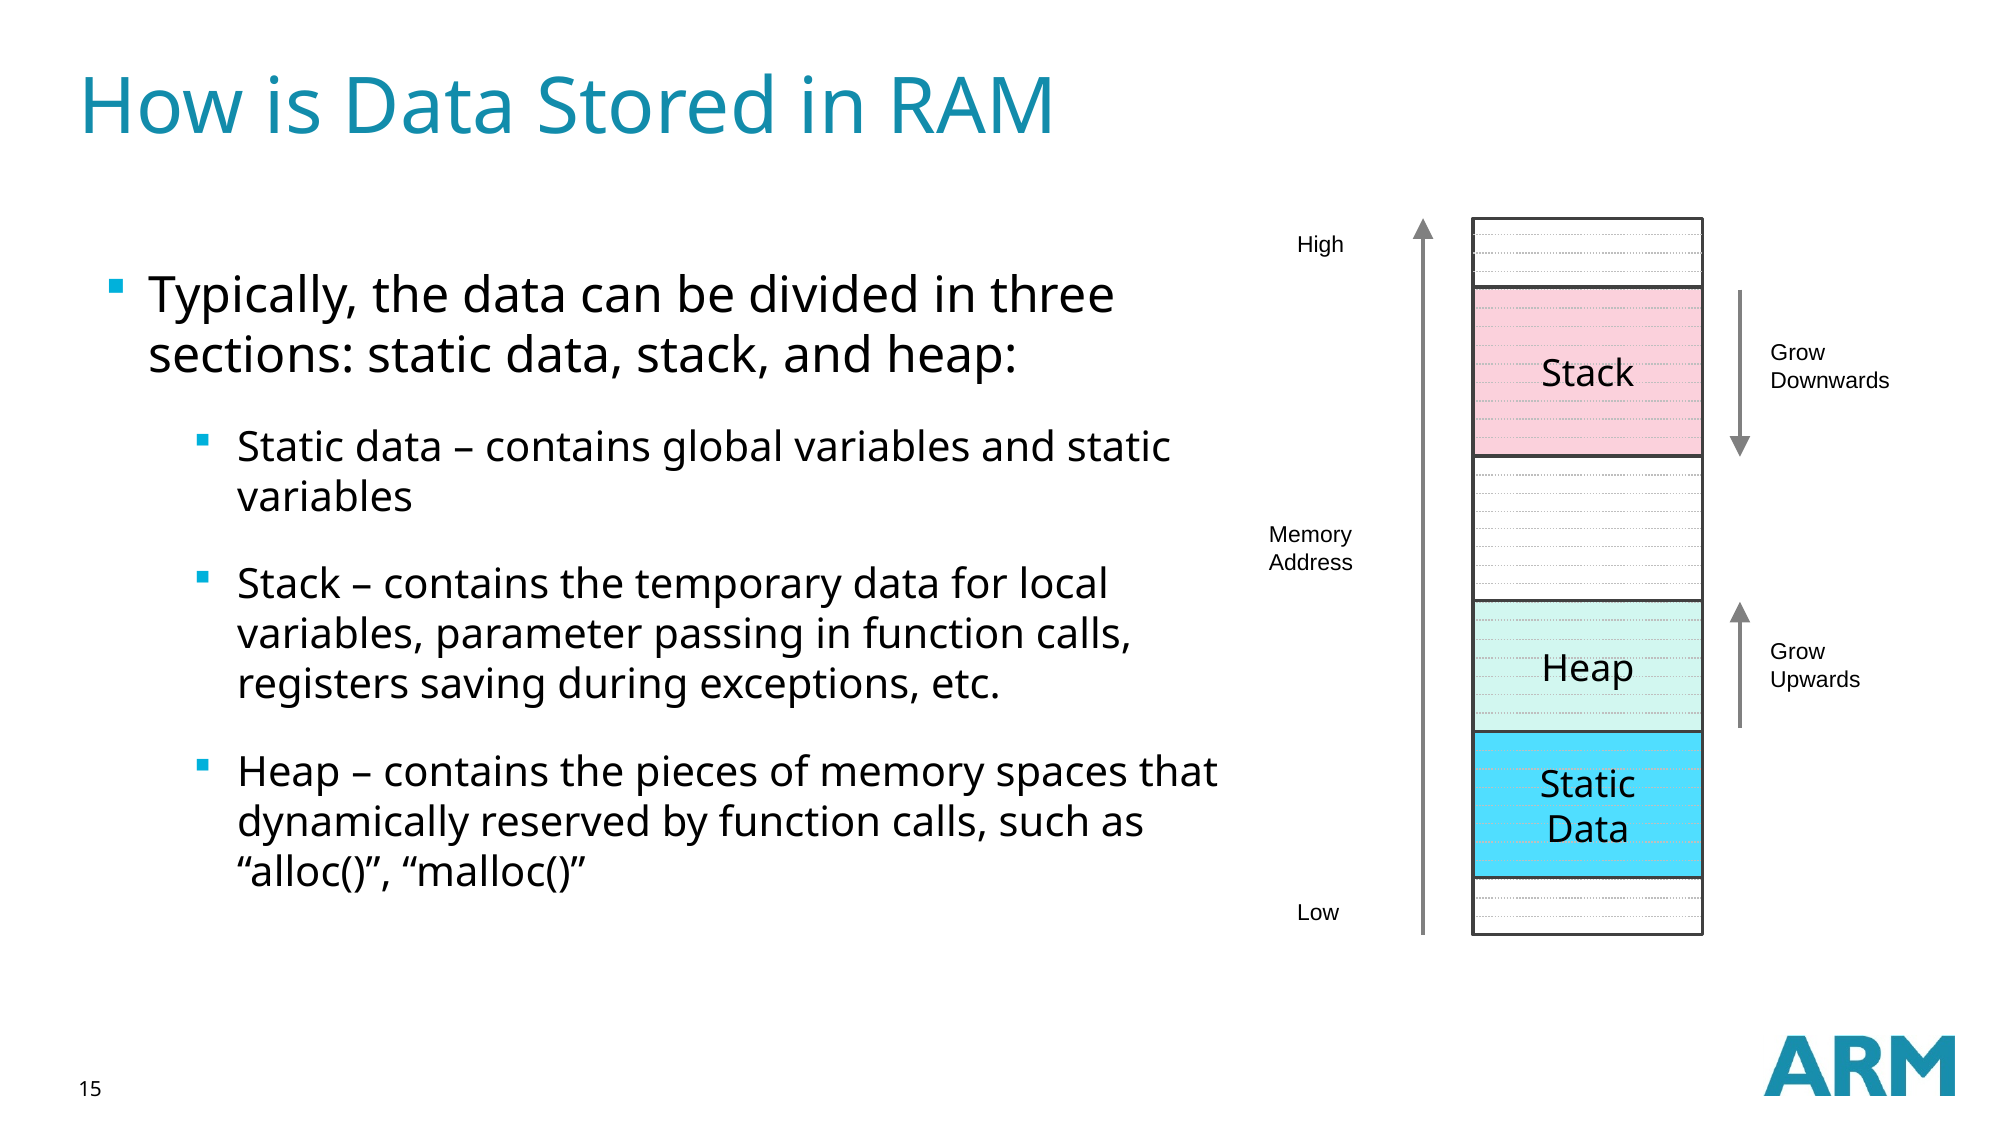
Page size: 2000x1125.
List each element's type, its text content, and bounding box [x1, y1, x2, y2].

text_box Heap [1473, 609, 1703, 619]
text_box Static Data [1473, 739, 1703, 750]
text_box Low [1282, 890, 1355, 933]
text_box [1473, 924, 1703, 934]
text_box Stack [1473, 315, 1703, 326]
text_box [1473, 242, 1703, 252]
text_box [1473, 218, 1703, 234]
text_box Static Data [1473, 758, 1703, 768]
text_box Memory Address [1254, 512, 1369, 583]
text_box Stack [1473, 390, 1703, 400]
text_box Stack [1473, 445, 1703, 455]
text_box [1473, 279, 1703, 287]
text_box Static Data [1473, 813, 1703, 823]
text_box [1473, 590, 1703, 601]
text_box Grow Upwards [1755, 629, 1883, 699]
text_box Heap [1473, 665, 1703, 676]
text_box [1473, 464, 1703, 474]
text_box [1473, 519, 1703, 528]
text_box [1473, 535, 1703, 546]
text_box Heap [1473, 702, 1703, 712]
text_box Stack [1473, 371, 1703, 382]
text_box Static Data [1473, 849, 1703, 860]
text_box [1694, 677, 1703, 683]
text_box Heap [1473, 720, 1703, 731]
text_box [1473, 887, 1703, 897]
text_box [1473, 501, 1703, 511]
text_box Stack [1473, 297, 1703, 307]
text_box High [1282, 222, 1360, 265]
title How is Data Stored in RAM [78, 55, 1910, 150]
text_box Stack [1473, 353, 1703, 363]
text_box Heap [1473, 628, 1703, 639]
text_box Static Data [1473, 776, 1703, 787]
text_box [1694, 235, 1703, 241]
text_box Grow Downwards [1755, 330, 1912, 401]
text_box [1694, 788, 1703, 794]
text_box [1473, 260, 1703, 271]
text_box [1694, 880, 1703, 886]
text_box [1473, 905, 1703, 916]
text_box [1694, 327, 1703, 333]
list Typically, the data can be divided in three sections: static data, stack, and heap: Static data – contains global variables and static variables Stack – contains the temporary data for local variables, parameter passing in function calls, registers saving during exceptions, etc. Heap – contains the pieces of memory spaces that dynamically reserved by function calls, such as “alloc()”, “malloc()” [105, 262, 1244, 917]
text_box Static Data [1473, 795, 1703, 805]
text_box [1473, 573, 1703, 583]
text_box Stack [1473, 426, 1703, 437]
text_box Static Data [1473, 868, 1703, 877]
text_box Heap [1473, 646, 1703, 657]
text_box Stack [1473, 408, 1703, 418]
text_box Static Data [1473, 831, 1703, 841]
text_box Stack [1473, 334, 1703, 345]
text_box Heap [1473, 684, 1703, 694]
picture [1763, 1035, 1955, 1096]
text_box [1473, 554, 1703, 565]
text_box [1473, 482, 1703, 493]
